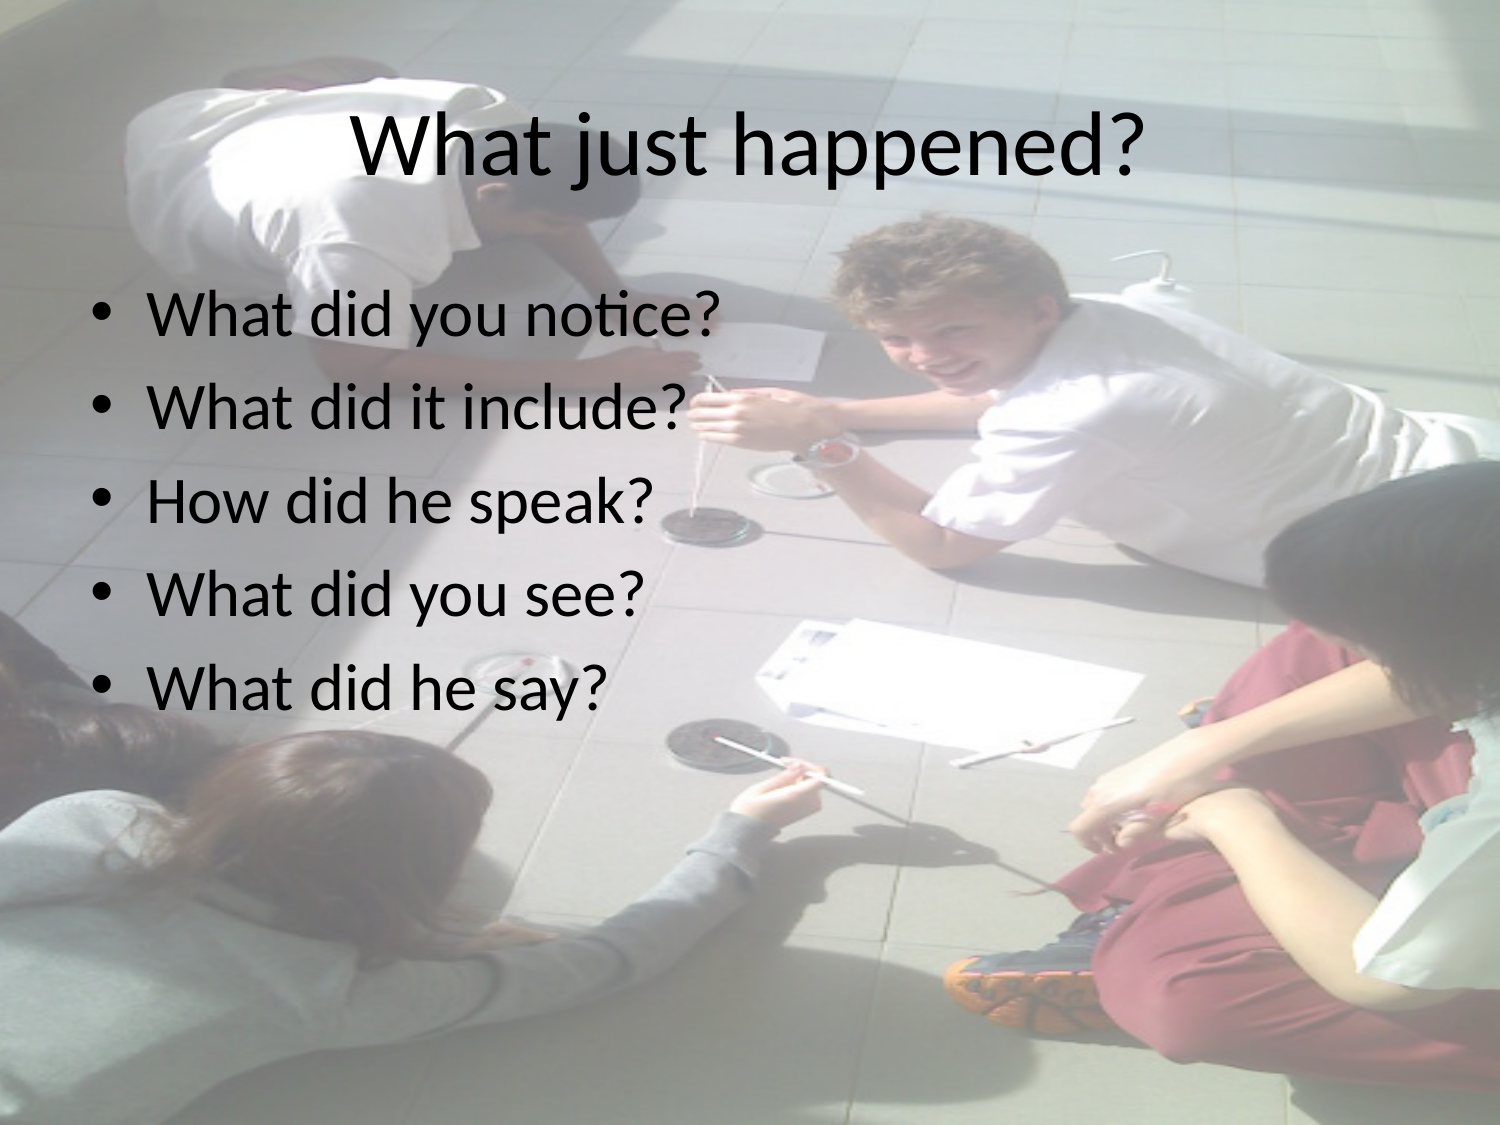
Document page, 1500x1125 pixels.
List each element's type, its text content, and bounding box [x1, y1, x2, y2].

title What just happened? [75, 45, 1425, 233]
list What did you notice? What did it include? How did he speak? What did you see? What did he say? [75, 262, 1425, 1005]
